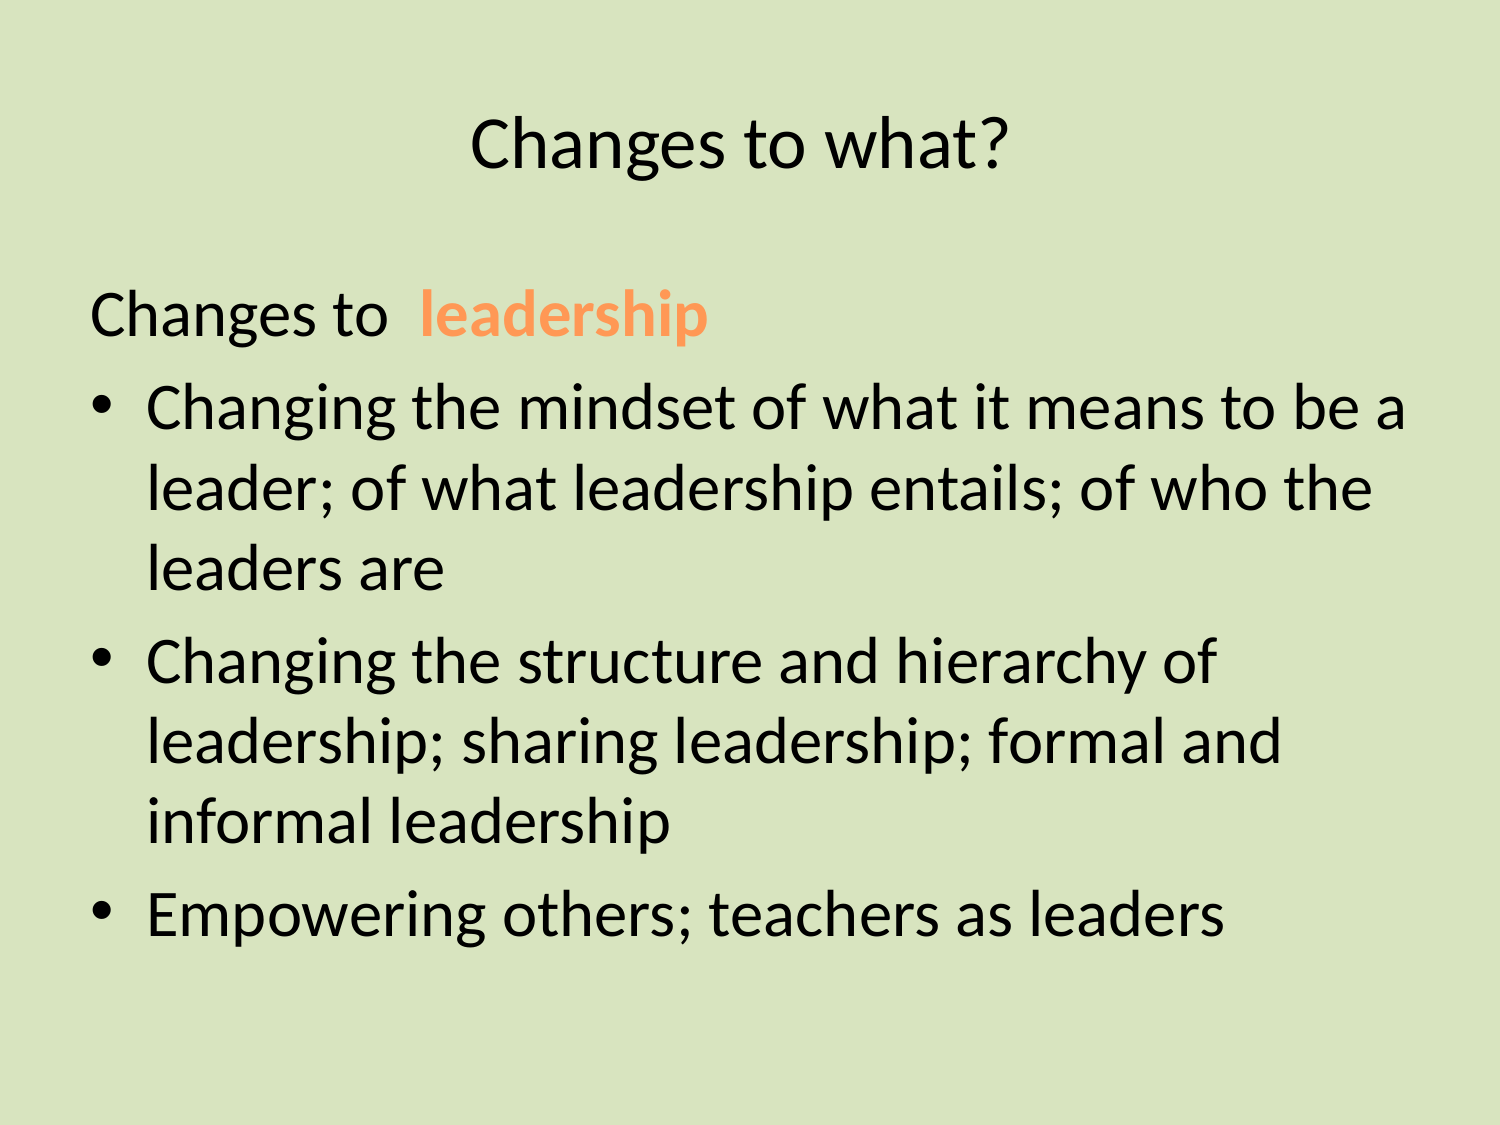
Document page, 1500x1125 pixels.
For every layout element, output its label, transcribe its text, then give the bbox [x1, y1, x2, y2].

list Changes to leadership Changing the mindset of what it means to be a leader; of what leadership entails; of who the leaders are Changing the structure and hierarchy of leadership; sharing leadership; formal and informal leadership Empowering others; teachers as leaders [75, 262, 1425, 1005]
title Changes to what? [75, 45, 1425, 233]
